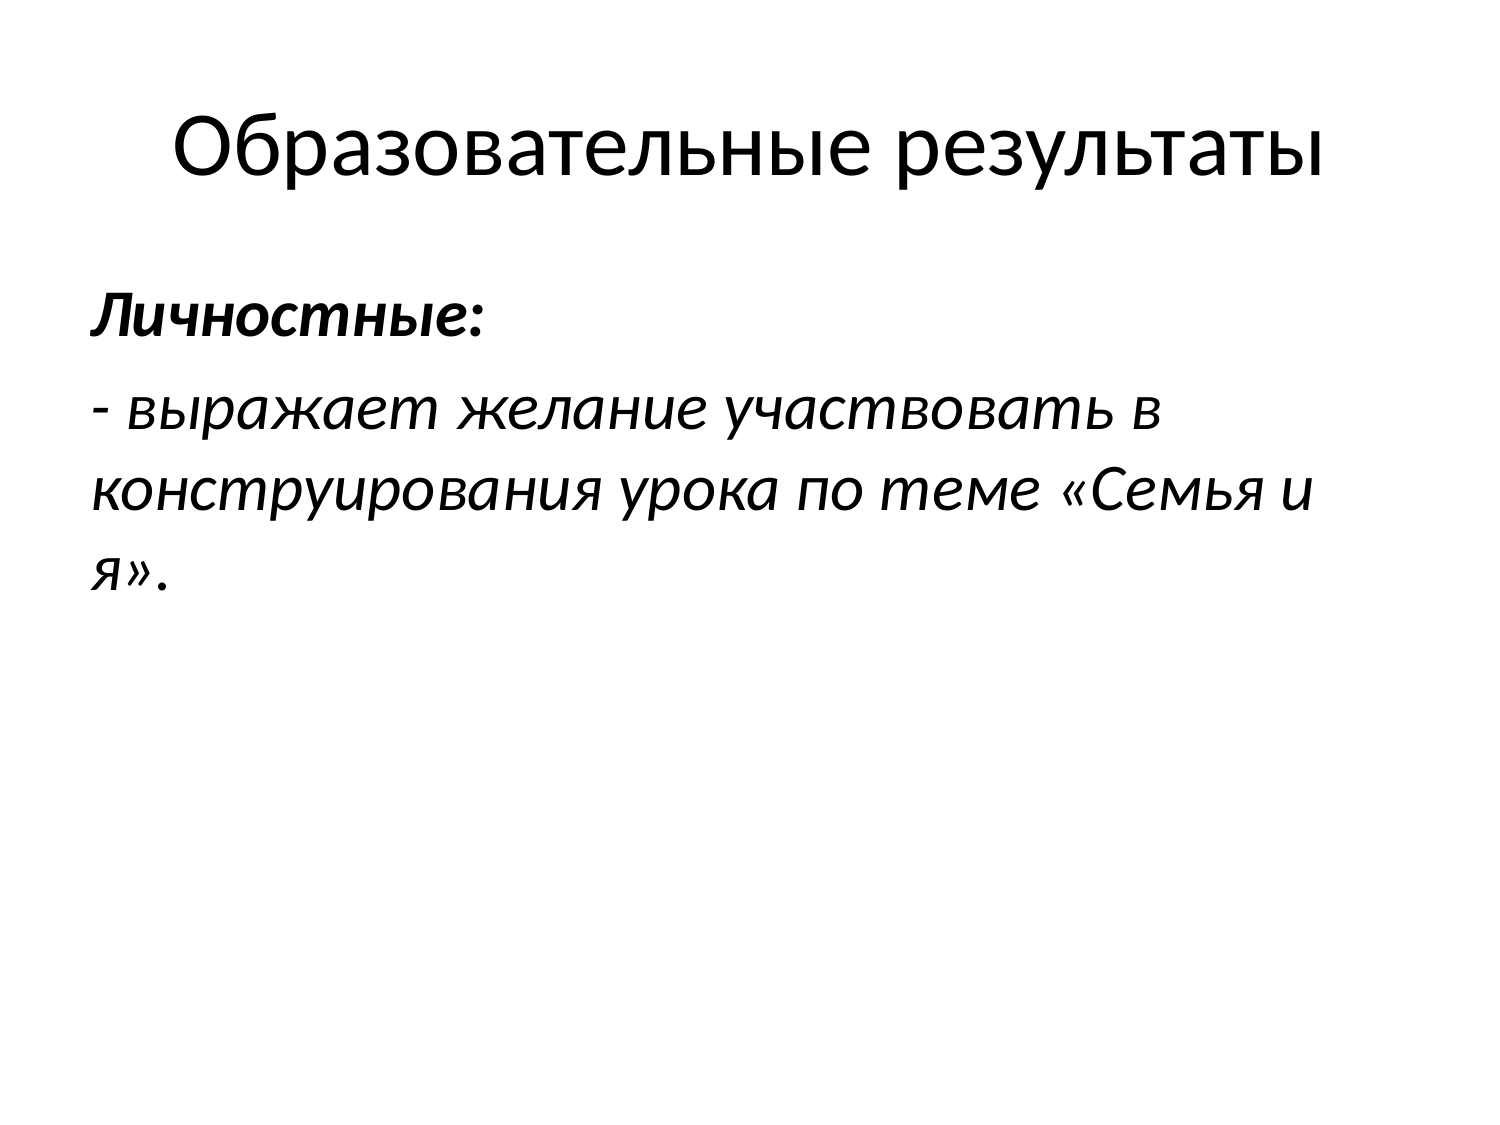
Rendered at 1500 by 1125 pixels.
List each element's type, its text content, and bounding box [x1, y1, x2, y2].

list Личностные: - выражает желание участвовать в конструирования урока по теме «Семья и я». [75, 262, 1425, 1005]
title Образовательные результаты [75, 45, 1425, 233]
